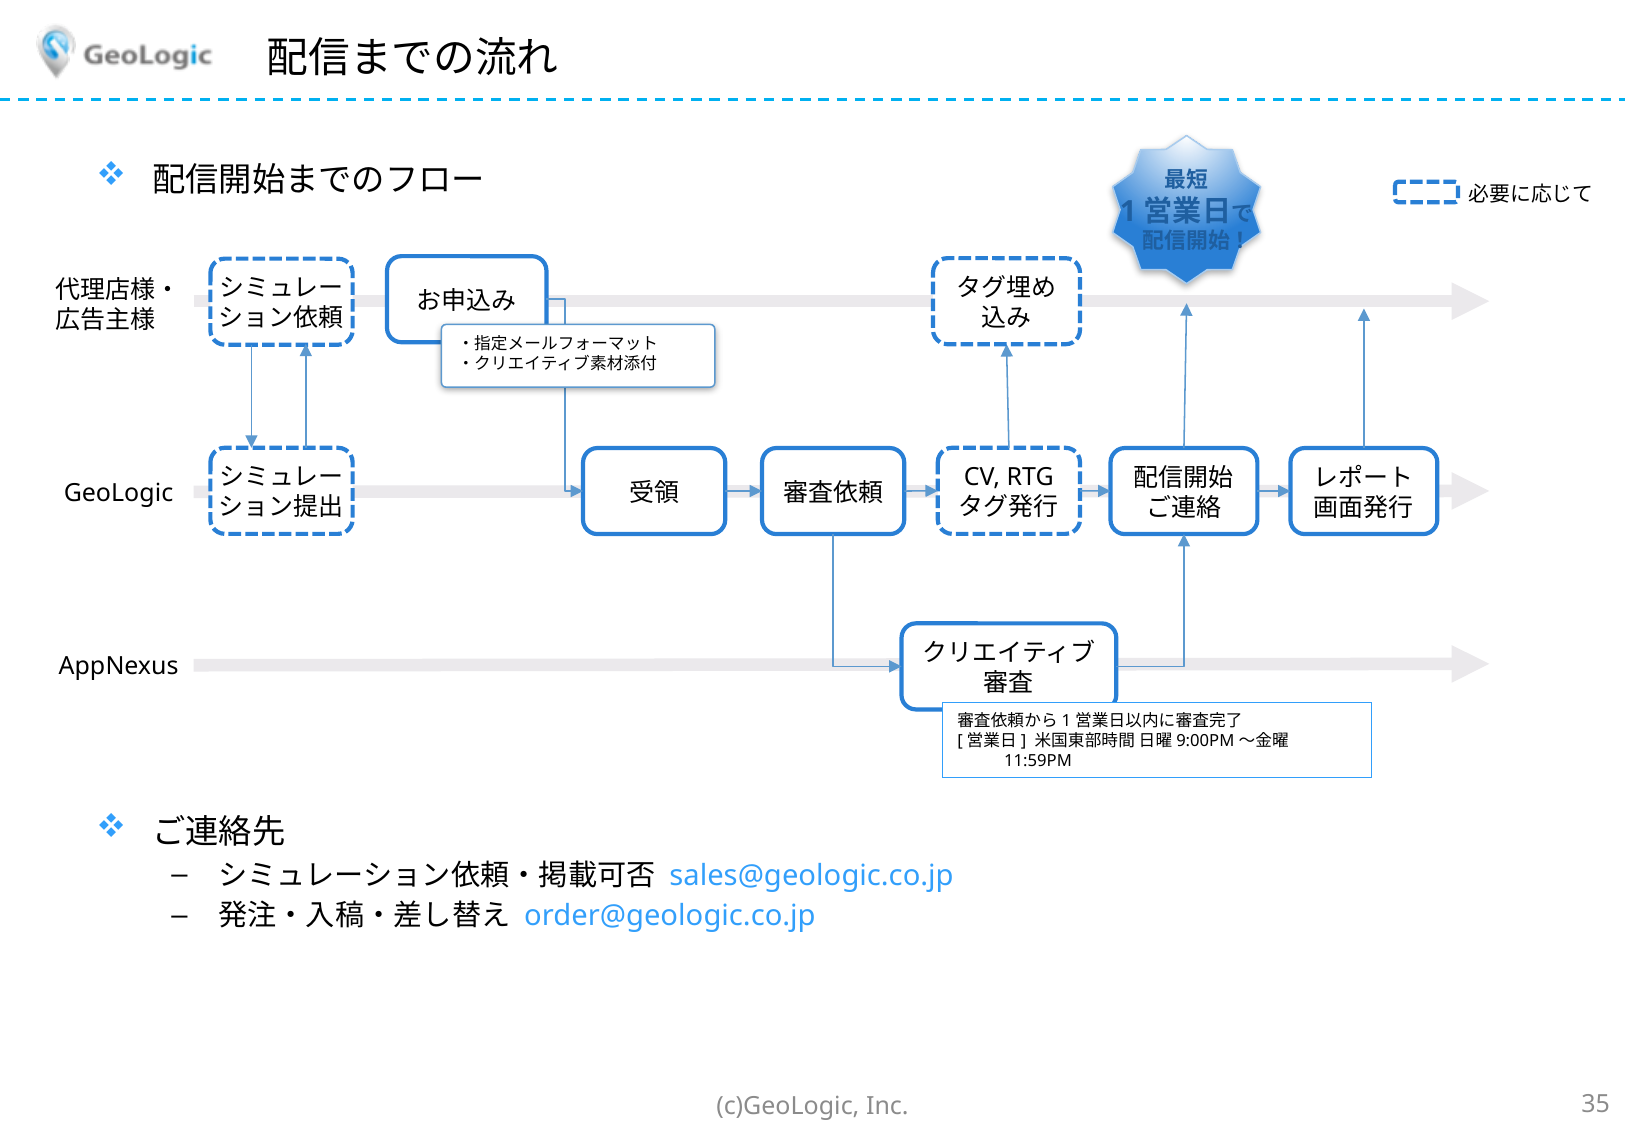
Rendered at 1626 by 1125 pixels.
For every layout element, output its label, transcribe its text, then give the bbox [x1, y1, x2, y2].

text_box CV, RTG タグ発行 [935, 500, 1083, 536]
title 配信までの流れ [251, 15, 1610, 97]
text_box クリエイティブ 審査 [899, 621, 1111, 662]
text_box シミュレー ション依頼 [208, 309, 355, 347]
picture [35, 22, 213, 81]
text_box 最短 1営業日で 配信開始！ [1111, 134, 1262, 285]
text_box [1116, 533, 1185, 667]
list 配信開始までのフロー ご連絡先 シミュレーション依頼・掲載可否 sales@geologic.co.jp 発注・入稿・差し替え order@geologic.co.jp [81, 150, 1544, 1085]
text_box 受領 [580, 500, 728, 537]
text_box 審査依頼から1営業日以内に審査完了 [営業日] 米国東部時間 日曜9:00PM〜金曜11:59PM [942, 702, 1372, 778]
text_box ・指定メールフォーマット ・クリエイティブ素材添付 [440, 323, 540, 388]
text_box CV, RTG タグ発行 [935, 445, 1083, 489]
footer (c)GeoLogic, Inc. [555, 1084, 1070, 1125]
text_box レポート画面発行 [1288, 445, 1440, 489]
text_box 必要に応じて [1454, 173, 1609, 213]
text_box 配信開始 ご連絡 [1108, 500, 1260, 537]
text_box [1006, 343, 1010, 448]
text_box ・指定メールフォーマット ・クリエイティブ素材添付 [588, 323, 716, 388]
text_box 配信開始 ご連絡 [1108, 445, 1260, 489]
text_box クリエイティブ 審査 [899, 674, 1119, 712]
text_box タグ埋め込み [930, 309, 1083, 347]
text_box [1392, 179, 1454, 205]
text_box シミュレー ション依頼 [208, 256, 355, 300]
text_box タグ埋め込み [930, 256, 1083, 300]
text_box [546, 298, 584, 492]
text_box 審査依頼 [759, 445, 907, 489]
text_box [1183, 303, 1187, 449]
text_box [800, 565, 934, 635]
slide_number 35 [1245, 1084, 1625, 1125]
text_box AppNexus [40, 642, 81, 688]
text_box 審査依頼 [759, 500, 907, 537]
text_box 受領 [588, 445, 728, 489]
text_box レポート画面発行 [1288, 500, 1440, 537]
text_box お申込み [384, 254, 549, 300]
text_box GeoLogic [40, 469, 81, 514]
text_box 代理店様・ 広告主様 [40, 265, 197, 341]
text_box お申込み [384, 309, 540, 345]
text_box シミュレー ション提出 [208, 445, 355, 489]
text_box シミュレー ション提出 [208, 500, 355, 536]
